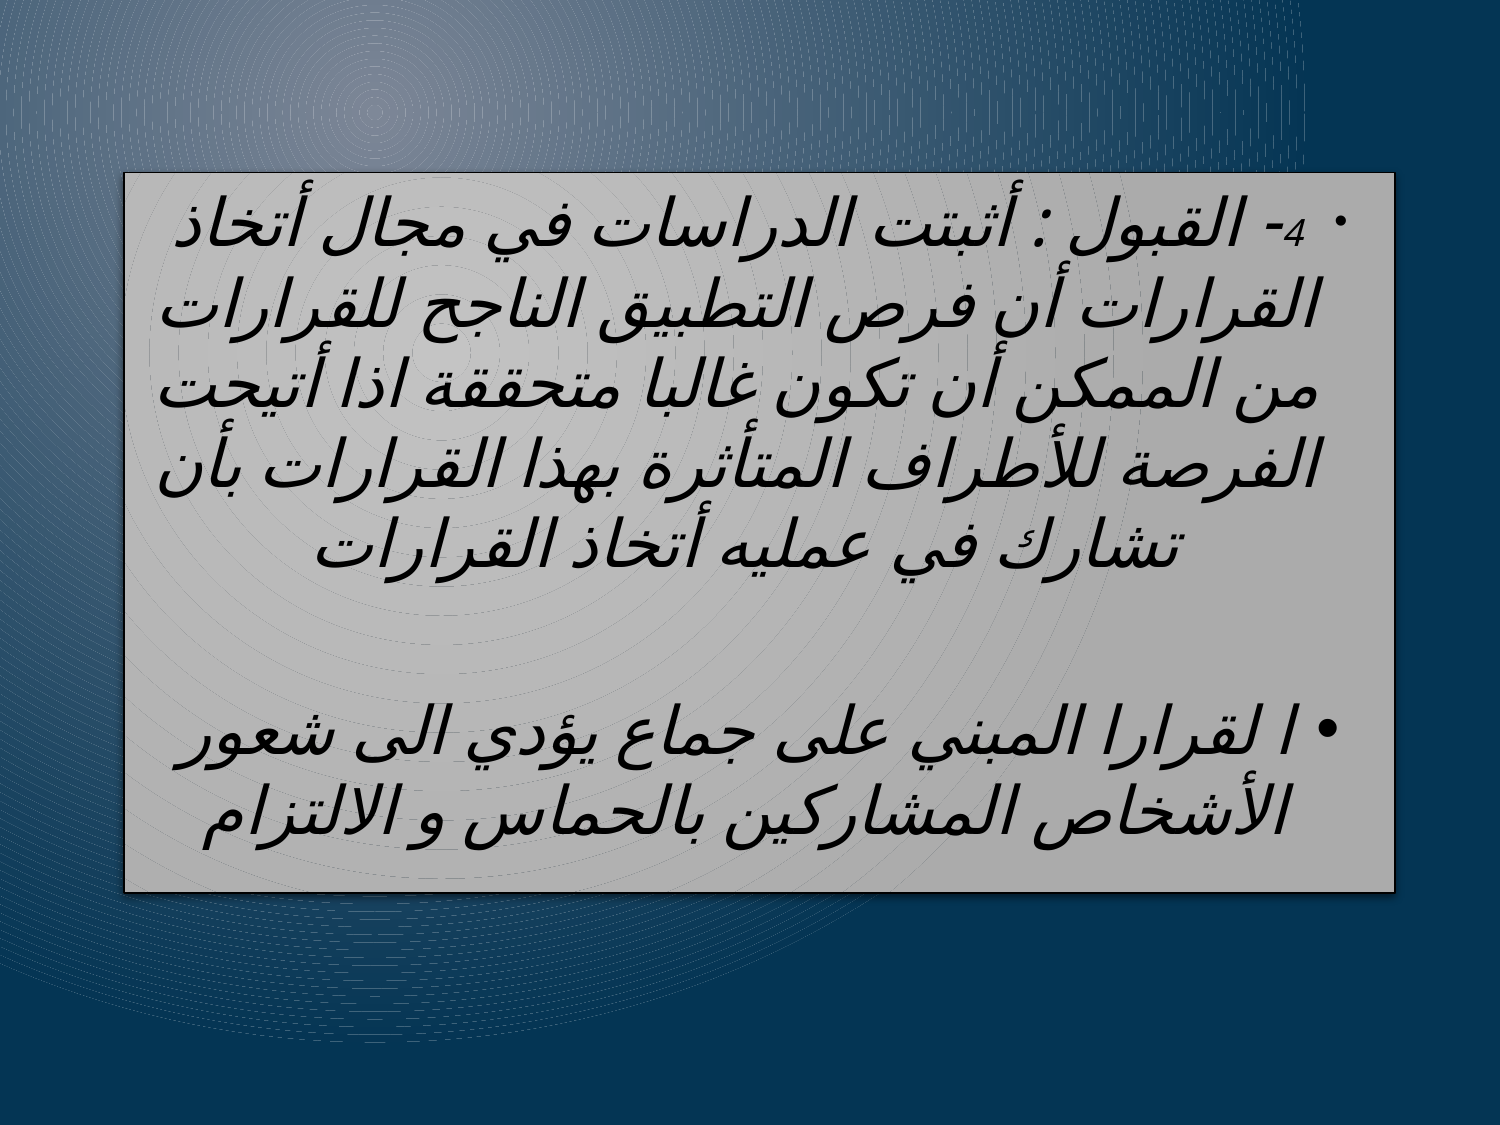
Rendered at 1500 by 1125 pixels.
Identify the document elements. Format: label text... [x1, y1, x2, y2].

list 4- القبول : أثبتت الدراسات في مجال أتخاذ القرارات أن فرص التطبيق الناجح للقرارات من الممكن أن تكون غالبا متحققة اذا أتيحت الفرصة للأطراف المتأثرة بهذا القرارات بأن تشارك في عمليه أتخاذ القرارات ا لقرارا المبني على جماع يؤدي الى شعور الأشخاص المشاركين بالحماس و الالتزام [123, 172, 1396, 894]
